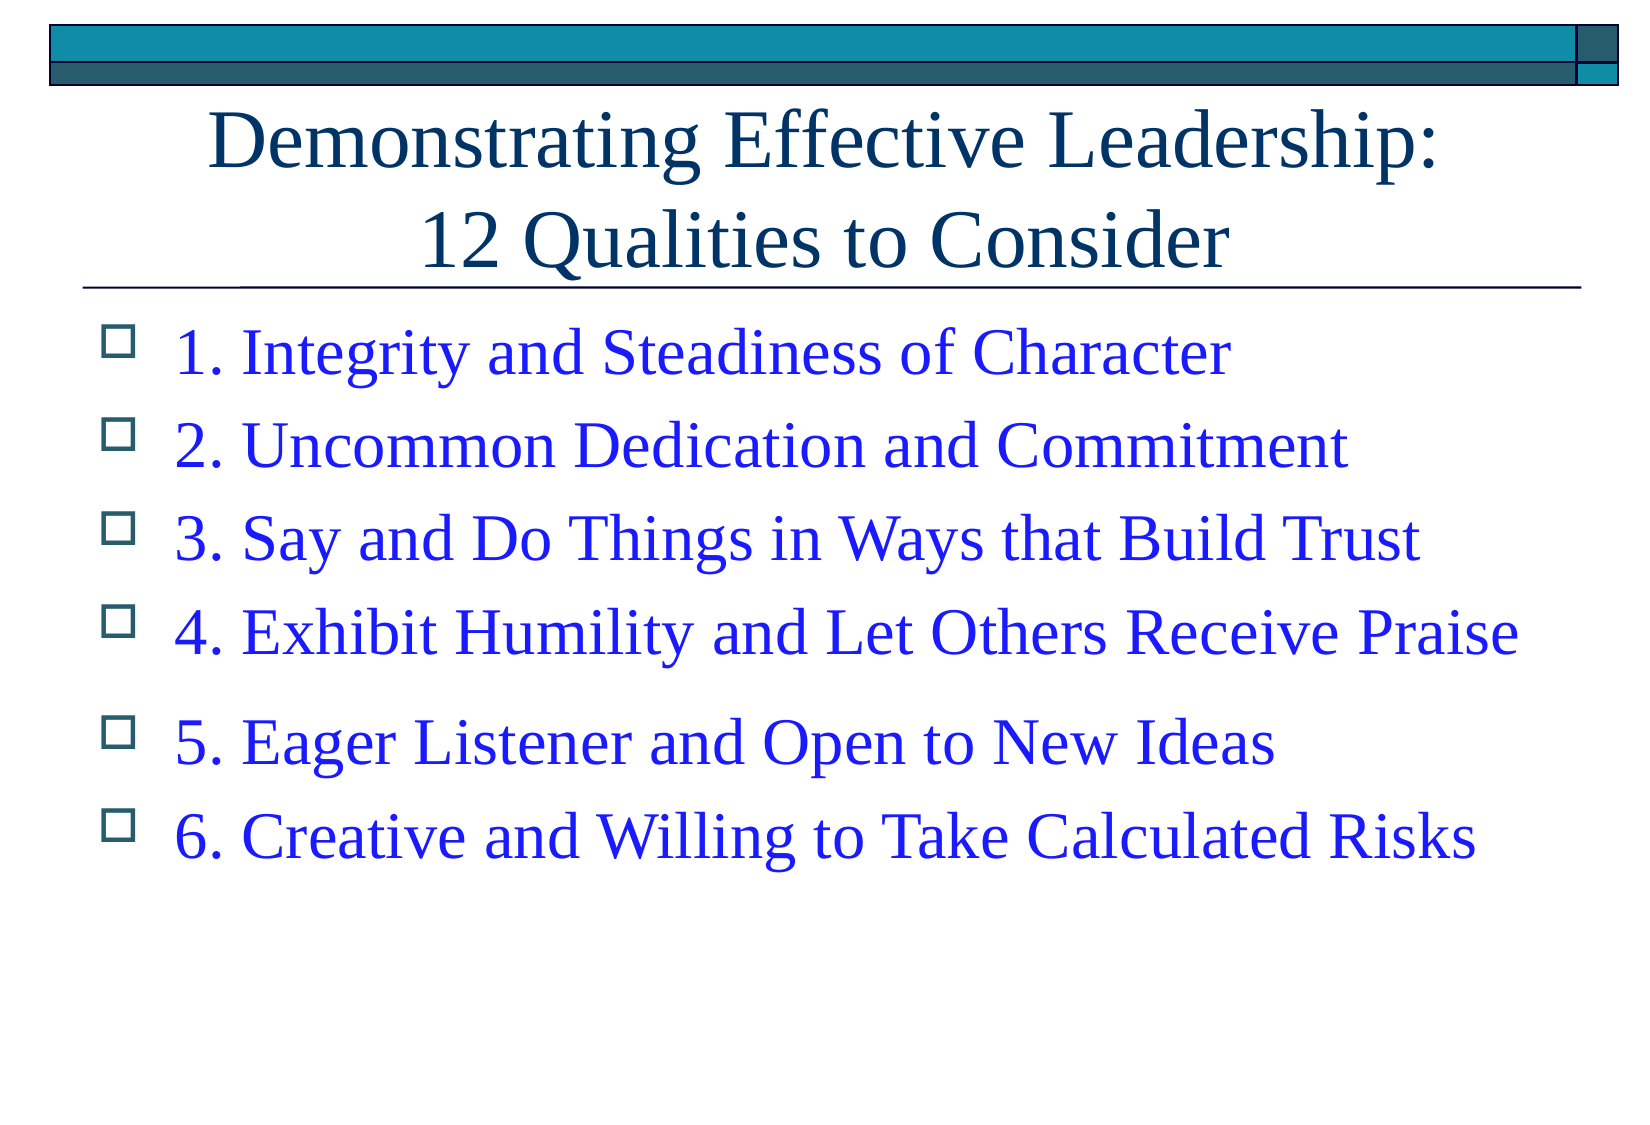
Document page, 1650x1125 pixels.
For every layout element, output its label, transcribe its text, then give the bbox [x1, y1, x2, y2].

list 5. Eager Listener and Open to New Ideas 6. Creative and Willing to Take Calculated Risks [82, 690, 1568, 1078]
list 1. Integrity and Steadiness of Character 2. Uncommon Dedication and Commitment 3. Say and Do Things in Ways that Build Trust 4. Exhibit Humility and Let Others Receive Praise [82, 299, 1568, 690]
title Demonstrating Effective Leadership: 12 Qualities to Consider [82, 92, 1568, 292]
